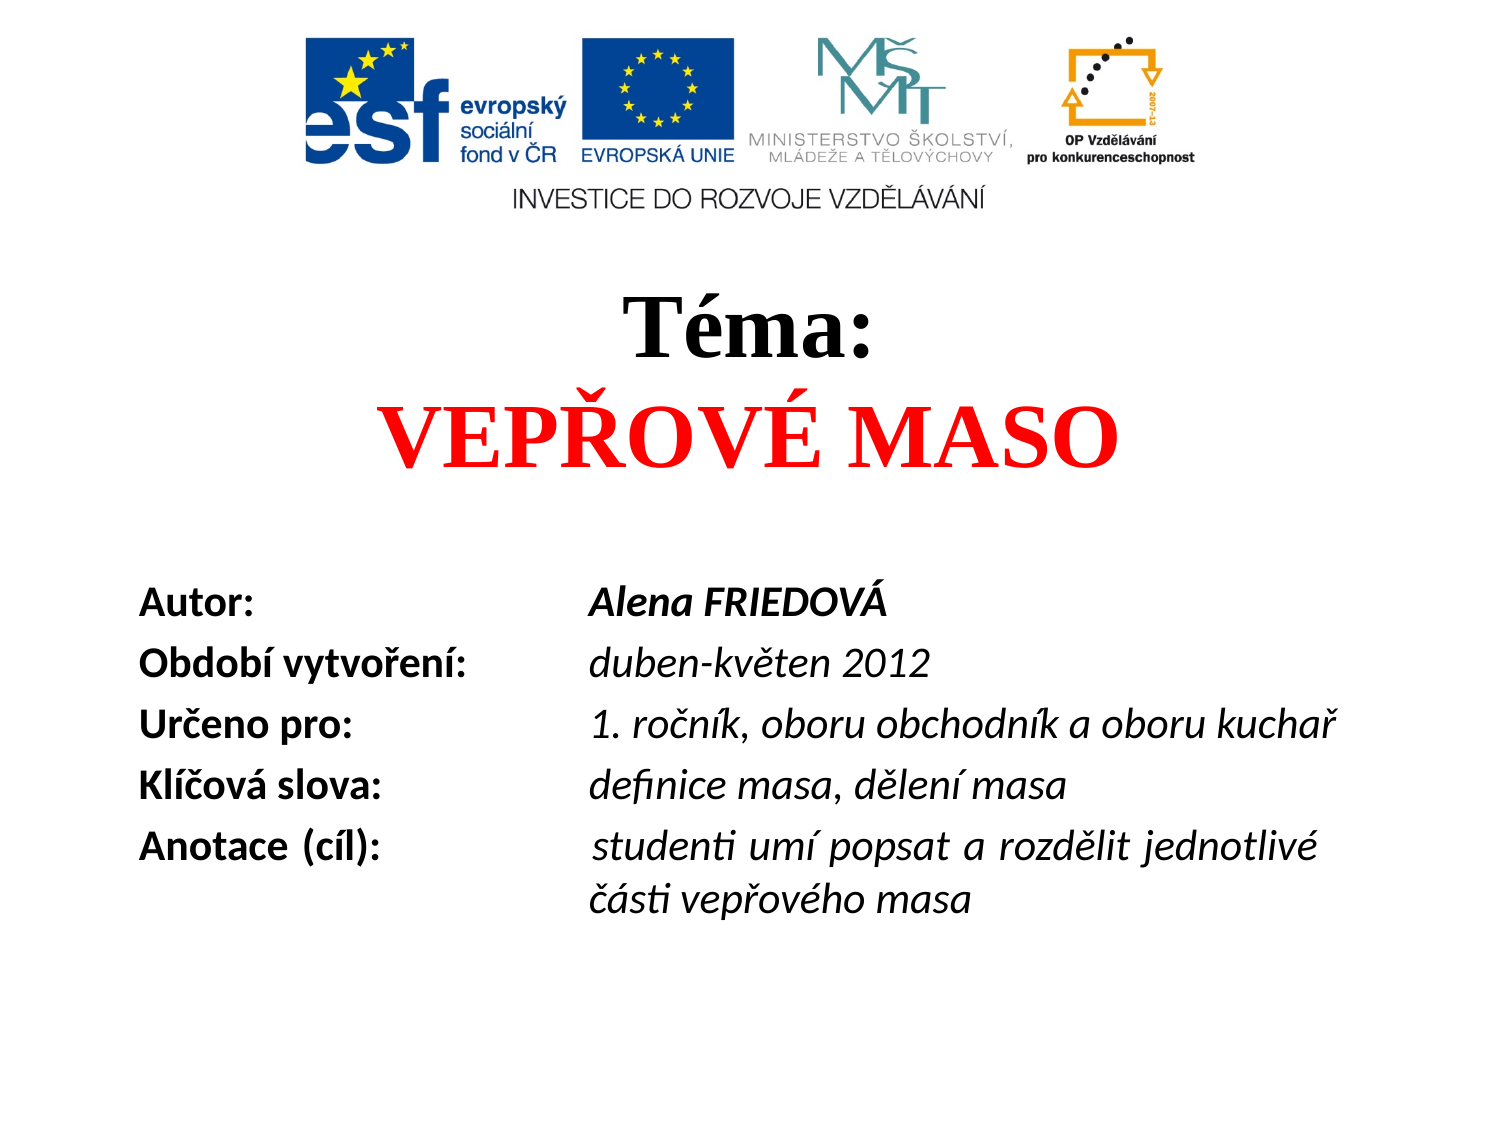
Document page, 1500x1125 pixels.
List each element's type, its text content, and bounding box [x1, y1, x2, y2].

picture [277, 18, 1223, 226]
subtitle Autor: Alena FRIEDOVÁ Období vytvoření: duben-květen 2012 Určeno pro: 1. ročník, oboru obchodník a oboru kuchař Klíčová slova: definice masa, dělení masa Anotace (cíl): studenti umí popsat a rozdělit jednotlivé části vepřového masa [123, 503, 1376, 1000]
title Téma: VEPŘOVÉ MASO [112, 255, 1388, 497]
